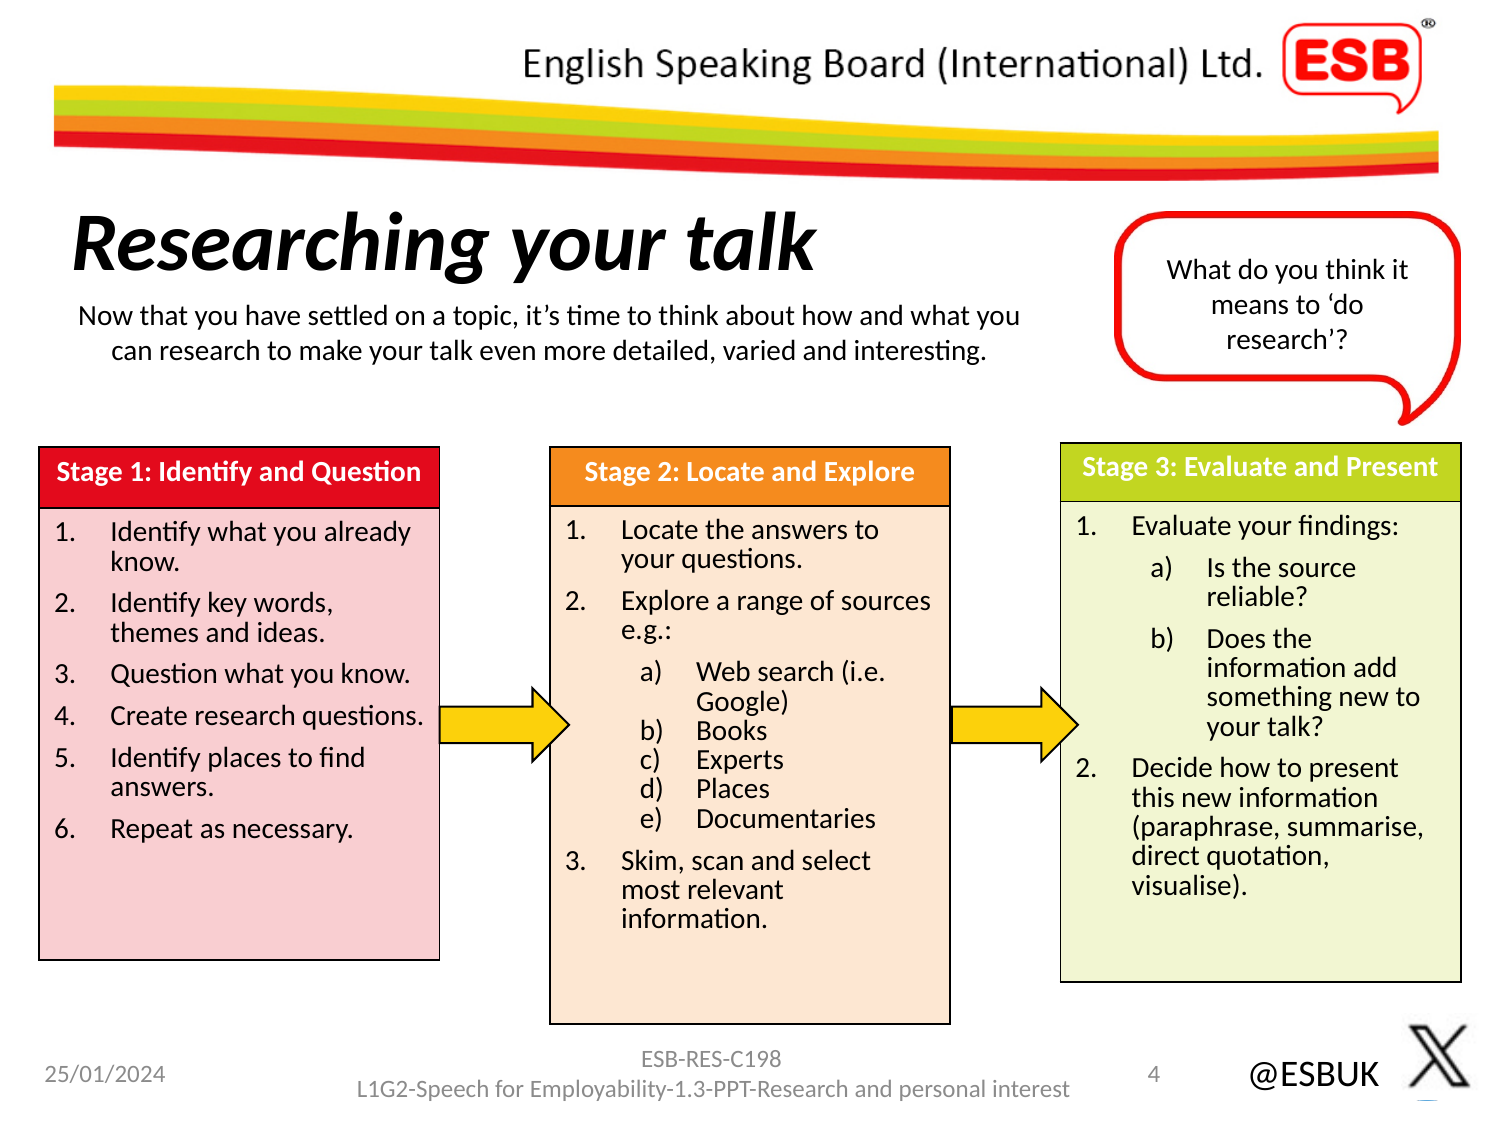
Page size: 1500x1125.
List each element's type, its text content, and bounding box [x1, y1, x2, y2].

table_cell Identify what you already know. Identify key words, themes and ideas. Question what you know. Create research questions. Identify places to find answers. Repeat as necessary. [40, 509, 439, 959]
table_cell Locate the answers to your questions. Explore a range of sources e.g.: Web search (i.e. Google) Books Experts Places Documentaries Skim, scan and select most relevant information. [551, 507, 949, 1023]
table_cell Evaluate your findings: Is the source reliable? Does the information add something new to your talk? Decide how to present this new information (paraphrase, summarise, direct quotation, visualise). [1061, 502, 1460, 981]
table_header Stage 2: Locate and Explore [551, 448, 949, 505]
title Researching your talk [56, 180, 1350, 289]
footer ESB-RES-C198 L1G2-Speech for Employability-1.3-PPT-Research and personal interest [335, 1042, 930, 1103]
picture [0, 0, 1500, 189]
slide_number 4 [930, 1042, 1176, 1103]
picture [1401, 1013, 1482, 1101]
table_header Stage 3: Evaluate and Present [1061, 444, 1460, 501]
text_box [950, 685, 1080, 764]
text_box [438, 685, 571, 764]
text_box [1034, 211, 1461, 426]
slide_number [29, 1042, 335, 1103]
table_header Stage 1: Identify and Question [40, 448, 439, 507]
text_box Now that you have settled on a topic, it’s time to think about how and what you can research to make your talk even more detailed, varied and interesting. [55, 289, 1034, 374]
